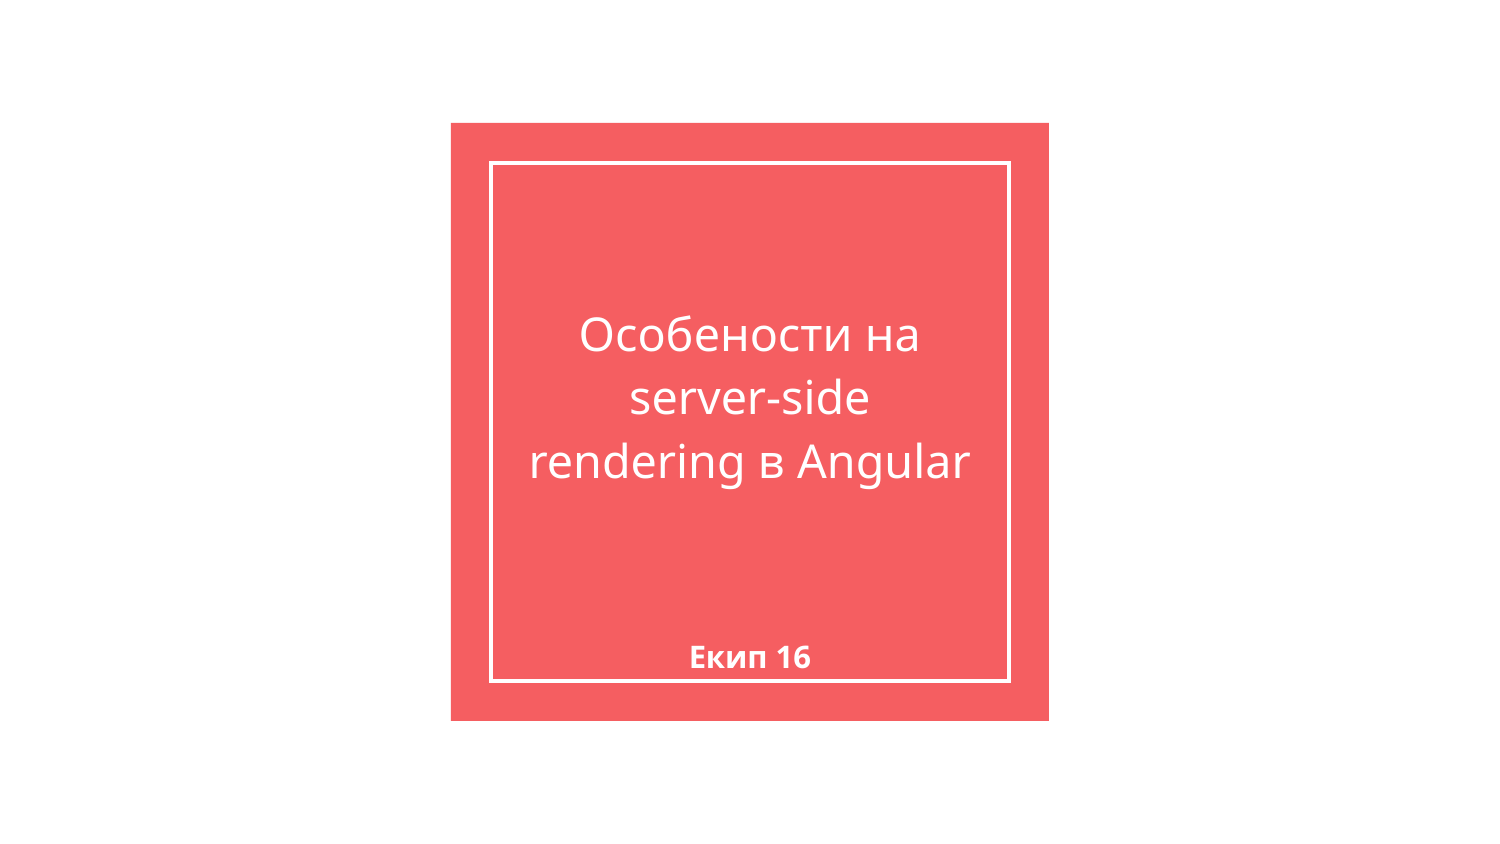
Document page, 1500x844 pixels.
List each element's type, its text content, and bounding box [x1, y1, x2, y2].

subtitle Екип 16 [579, 620, 921, 693]
title Особености на server-side rendering в Angular [507, 266, 993, 527]
